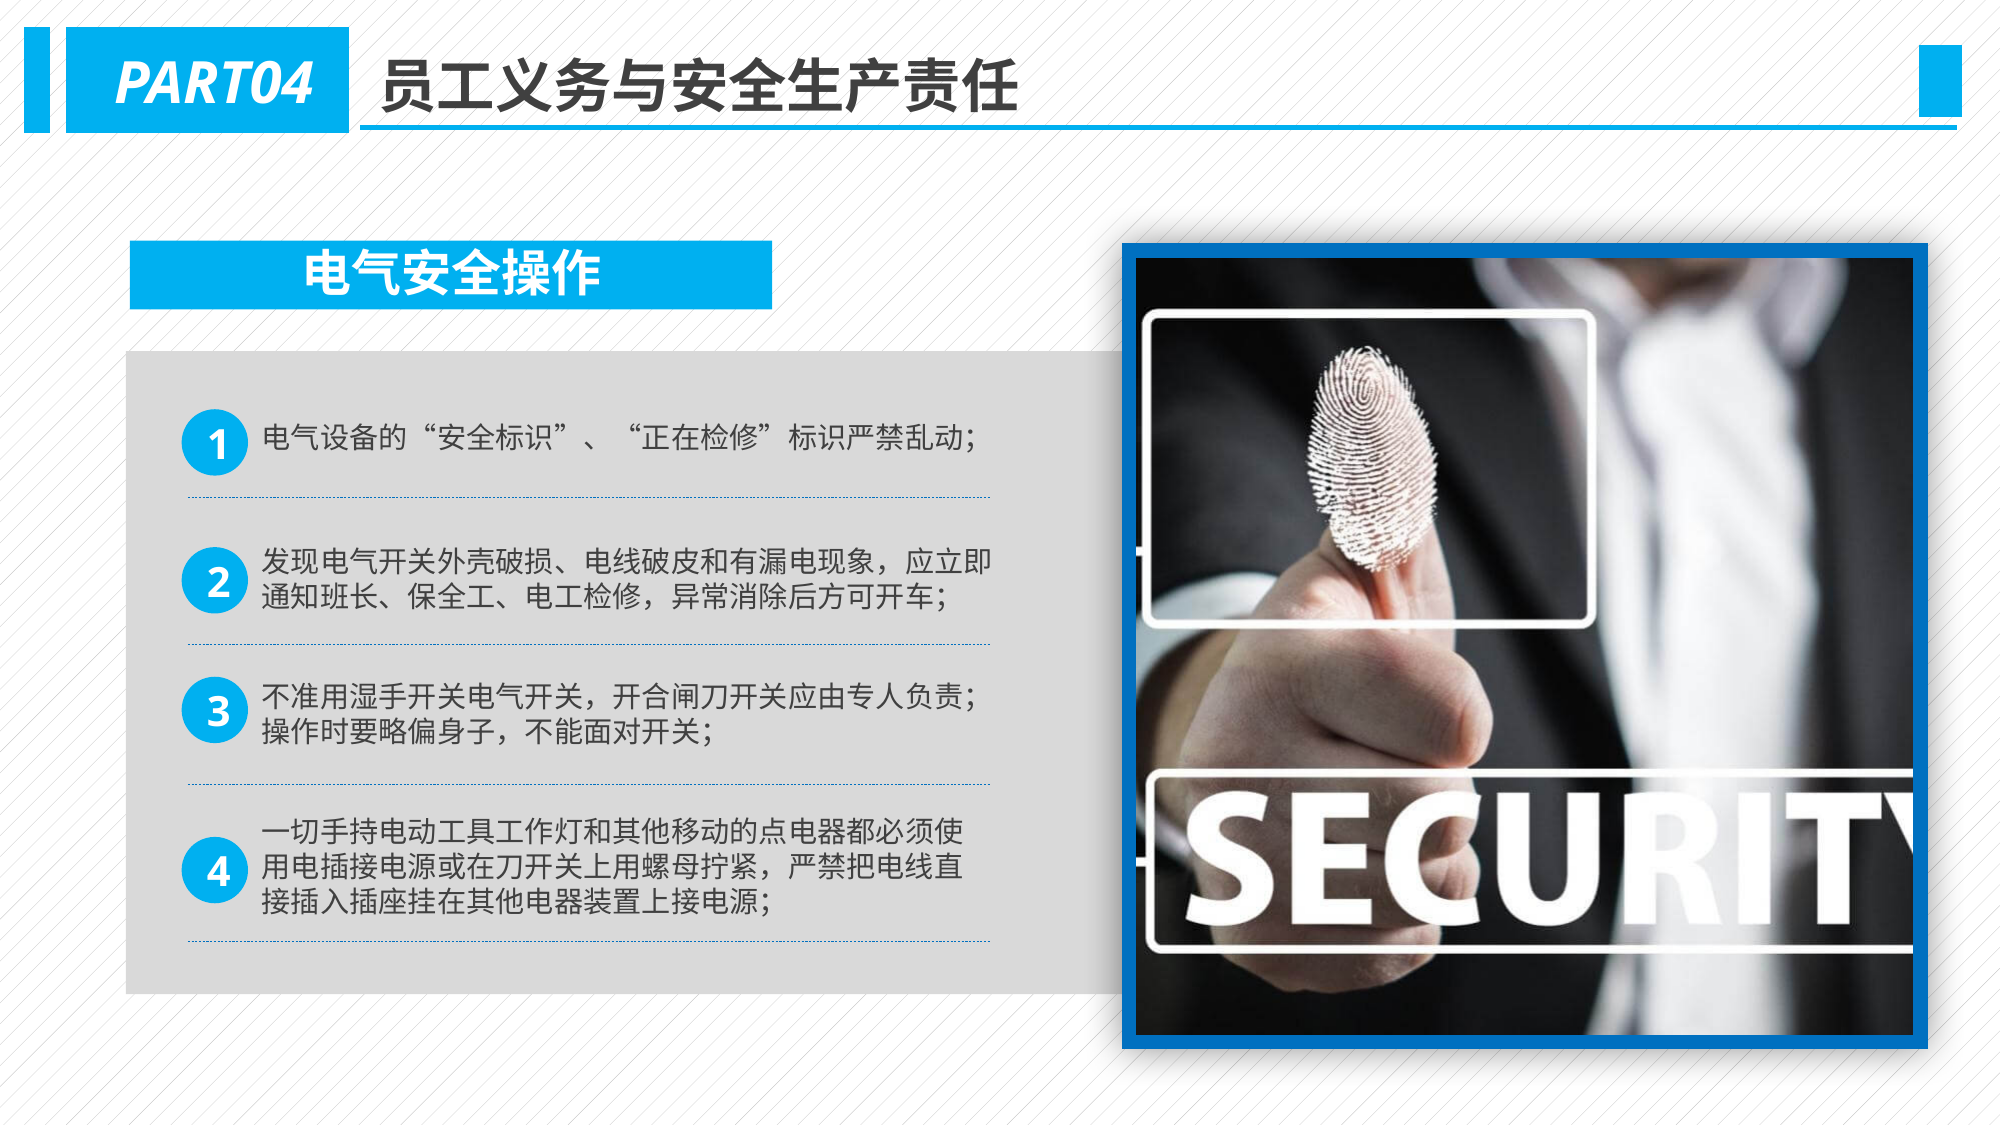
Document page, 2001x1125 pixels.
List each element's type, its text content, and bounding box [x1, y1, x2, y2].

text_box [25, 28, 1961, 132]
text_box 1 [181, 409, 249, 476]
text_box 一切手持电动工具工作灯和其他移动的点电器都必须使用电插接电源或在刀开关上用螺母拧紧，严禁把电线直接插入插座挂在其他电器装置上接电源； [246, 806, 980, 927]
text_box 3 [181, 676, 249, 744]
picture [1128, 250, 1921, 1043]
text_box 不准用湿手开关电气开关，开合闸刀开关应由专人负责；操作时要略偏身子，不能面对开关； [246, 671, 1015, 757]
text_box [125, 351, 1094, 995]
text_box 电气设备的“安全标识”、“正在检修”标识严禁乱动； [246, 412, 1039, 463]
text_box 发现电气开关外壳破损、电线破皮和有漏电现象，应立即通知班长、保全工、电工检修，异常消除后方可开车； [246, 536, 1015, 622]
text_box 2 [181, 547, 249, 614]
text_box 4 [181, 836, 249, 904]
text_box 电气安全操作 [129, 240, 773, 310]
